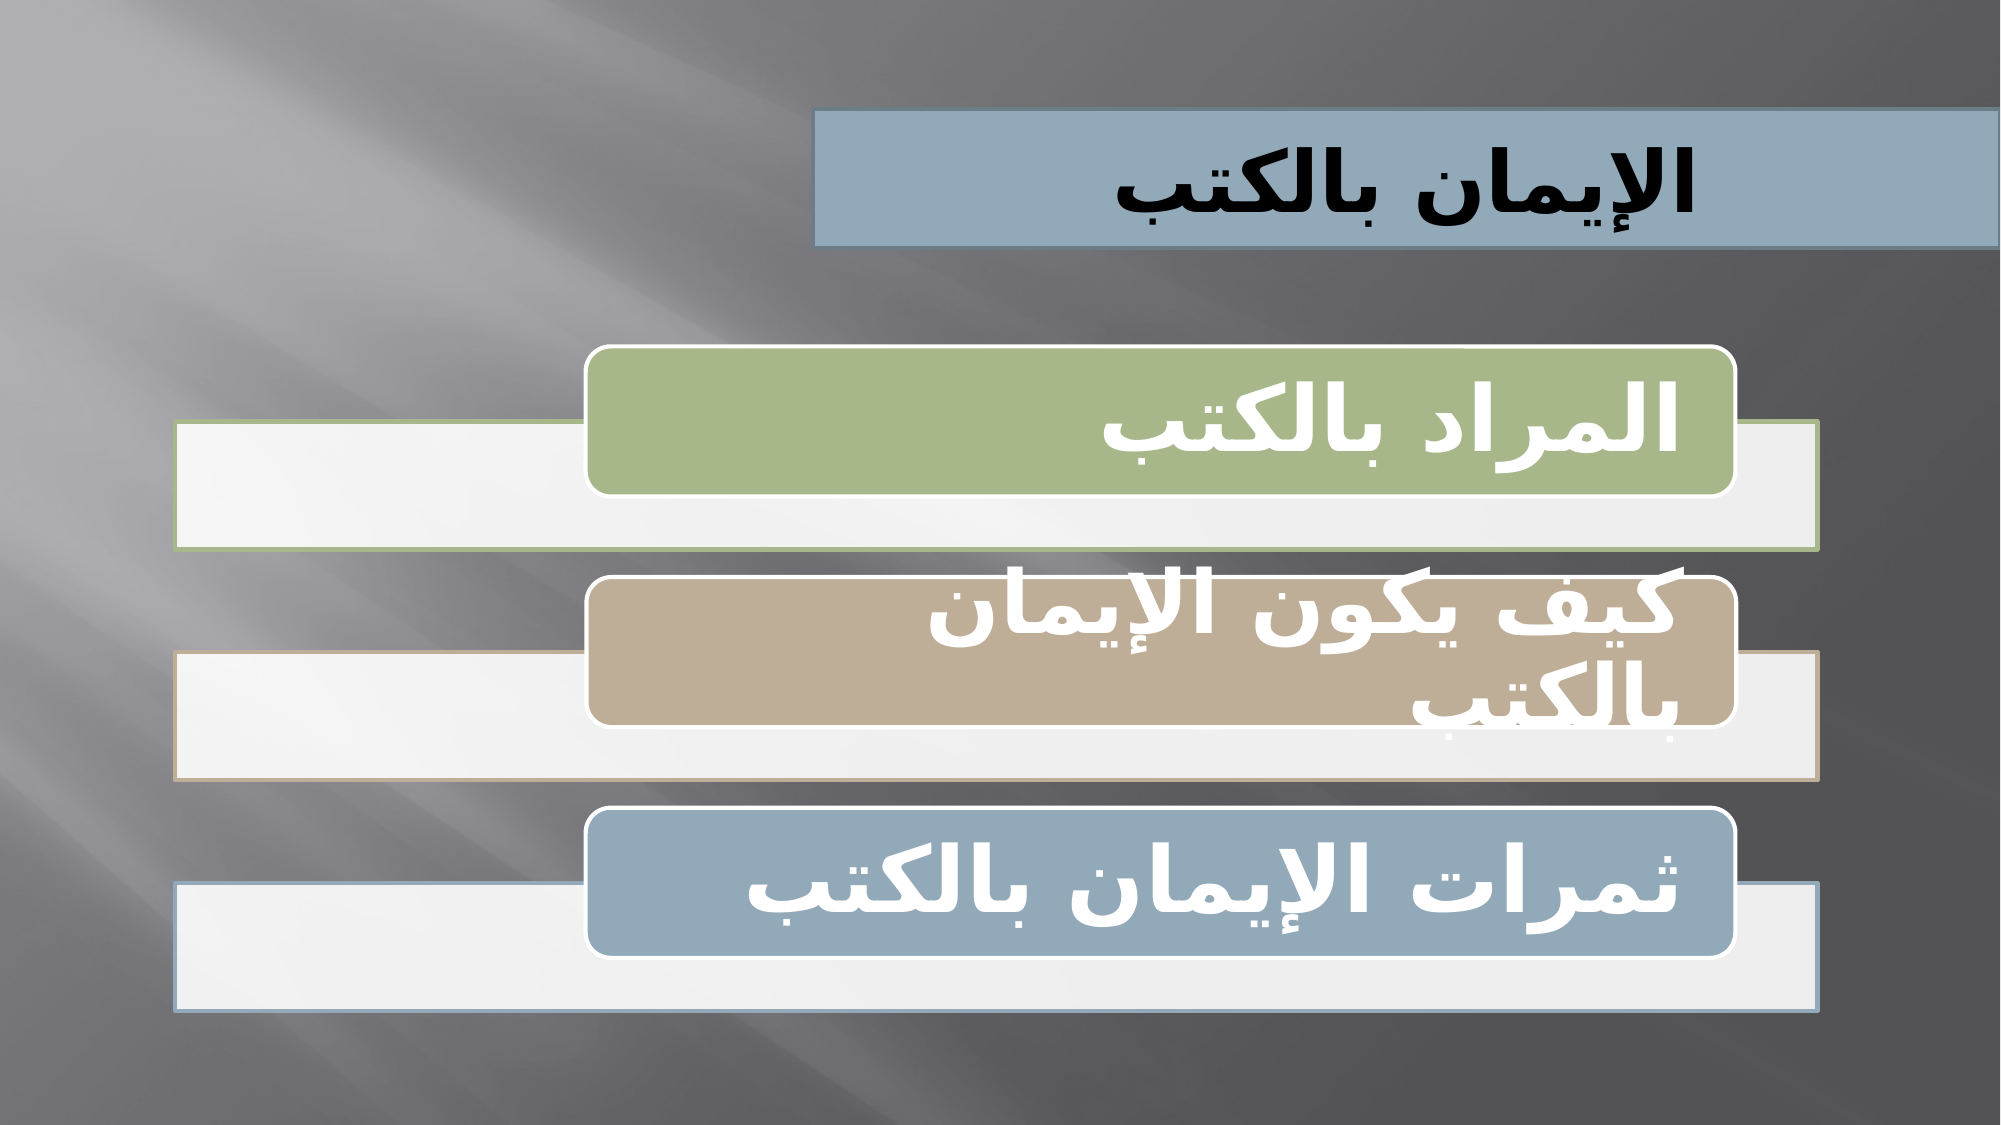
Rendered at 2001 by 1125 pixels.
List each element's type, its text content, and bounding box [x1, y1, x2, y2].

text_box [174, 344, 1818, 1013]
title الإيمان بالكتب [811, 107, 2000, 250]
